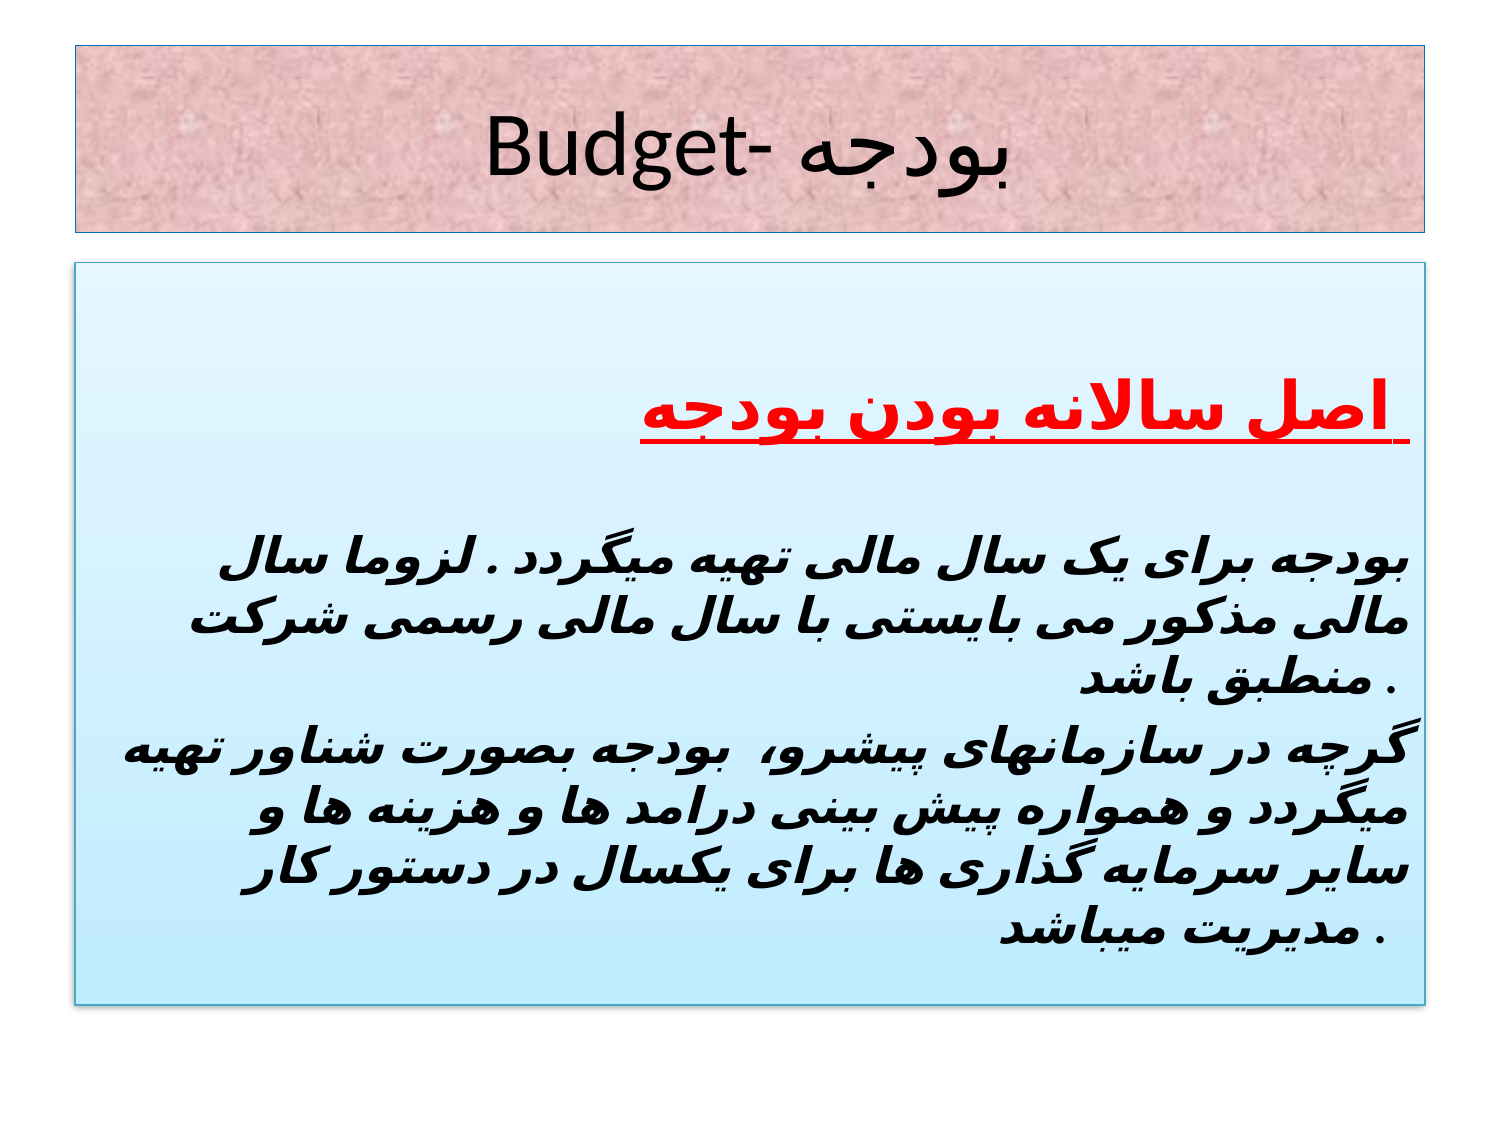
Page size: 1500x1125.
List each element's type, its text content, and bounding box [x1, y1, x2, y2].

title Budget- بودجه [75, 45, 1425, 233]
list اصل سالانه بودن بودجه بودجه برای یک سال مالی تهیه میگردد . لزوما سال مالی مذکور می بایستی با سال مالی رسمی شرکت منطبق باشد . گرچه در سازمانهای پیشرو، بودجه بصورت شناور تهیه میگردد و همواره پیش بینی درامد ها و هزینه ها و سایر سرمایه گذاری ها برای یکسال در دستور کار مدیریت میباشد . [74, 262, 1426, 1006]
